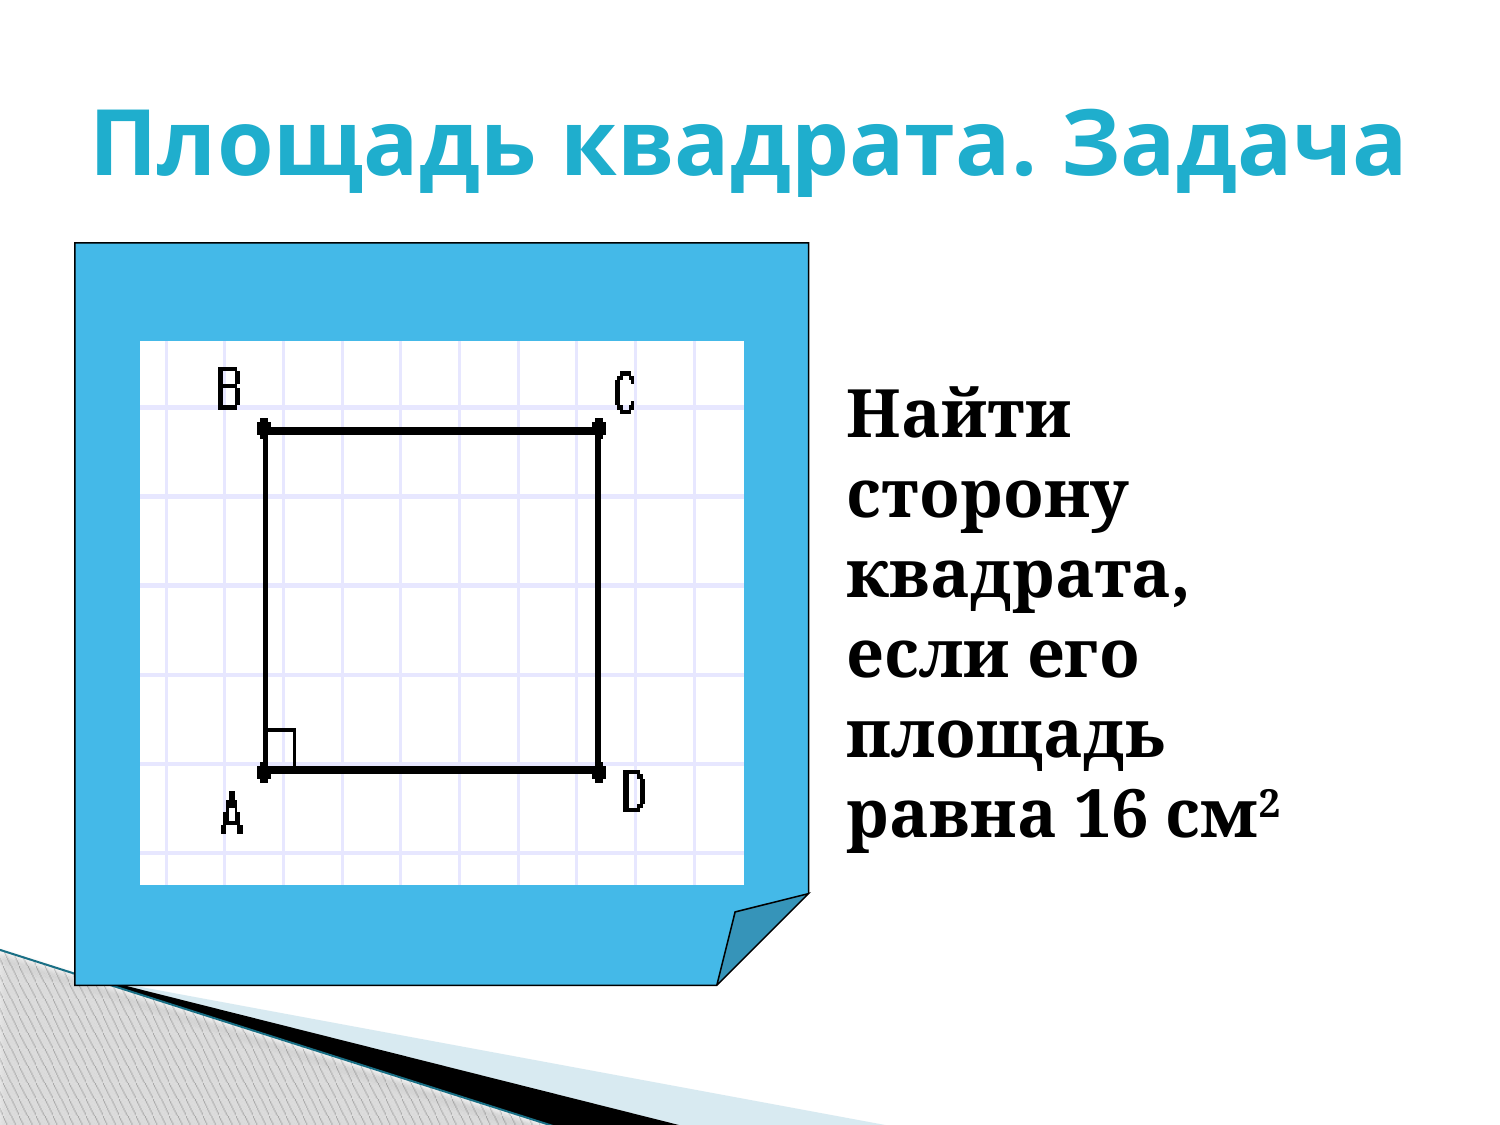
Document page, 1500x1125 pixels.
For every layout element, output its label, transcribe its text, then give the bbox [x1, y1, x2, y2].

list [74, 242, 809, 986]
text_box Найти сторону квадрата, если его площадь равна 16 см2 [831, 363, 1360, 858]
title Площадь квадрата. Задача [75, 45, 1425, 233]
